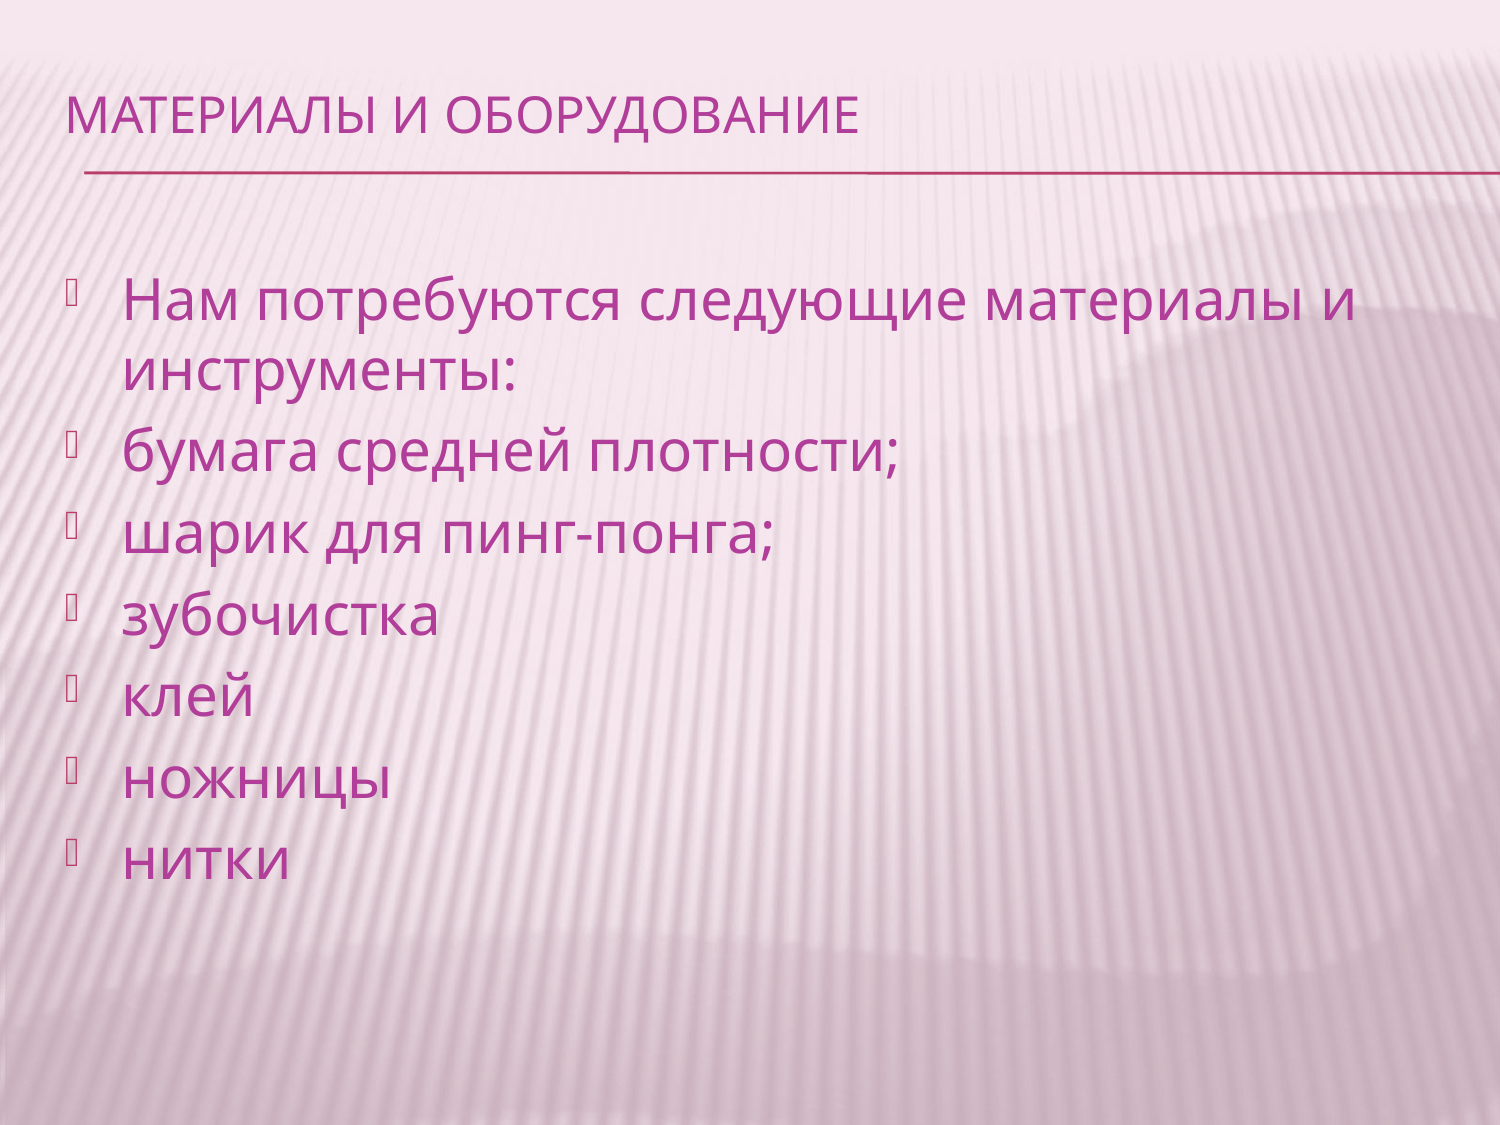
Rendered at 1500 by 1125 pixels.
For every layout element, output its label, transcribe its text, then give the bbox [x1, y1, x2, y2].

list Нам потребуются следующие материалы и инструменты: бумага средней плотности; шарик для пинг-понга; зубочистка клей ножницы нитки [50, 254, 1475, 998]
title Материалы и оборудование [50, 75, 1475, 213]
